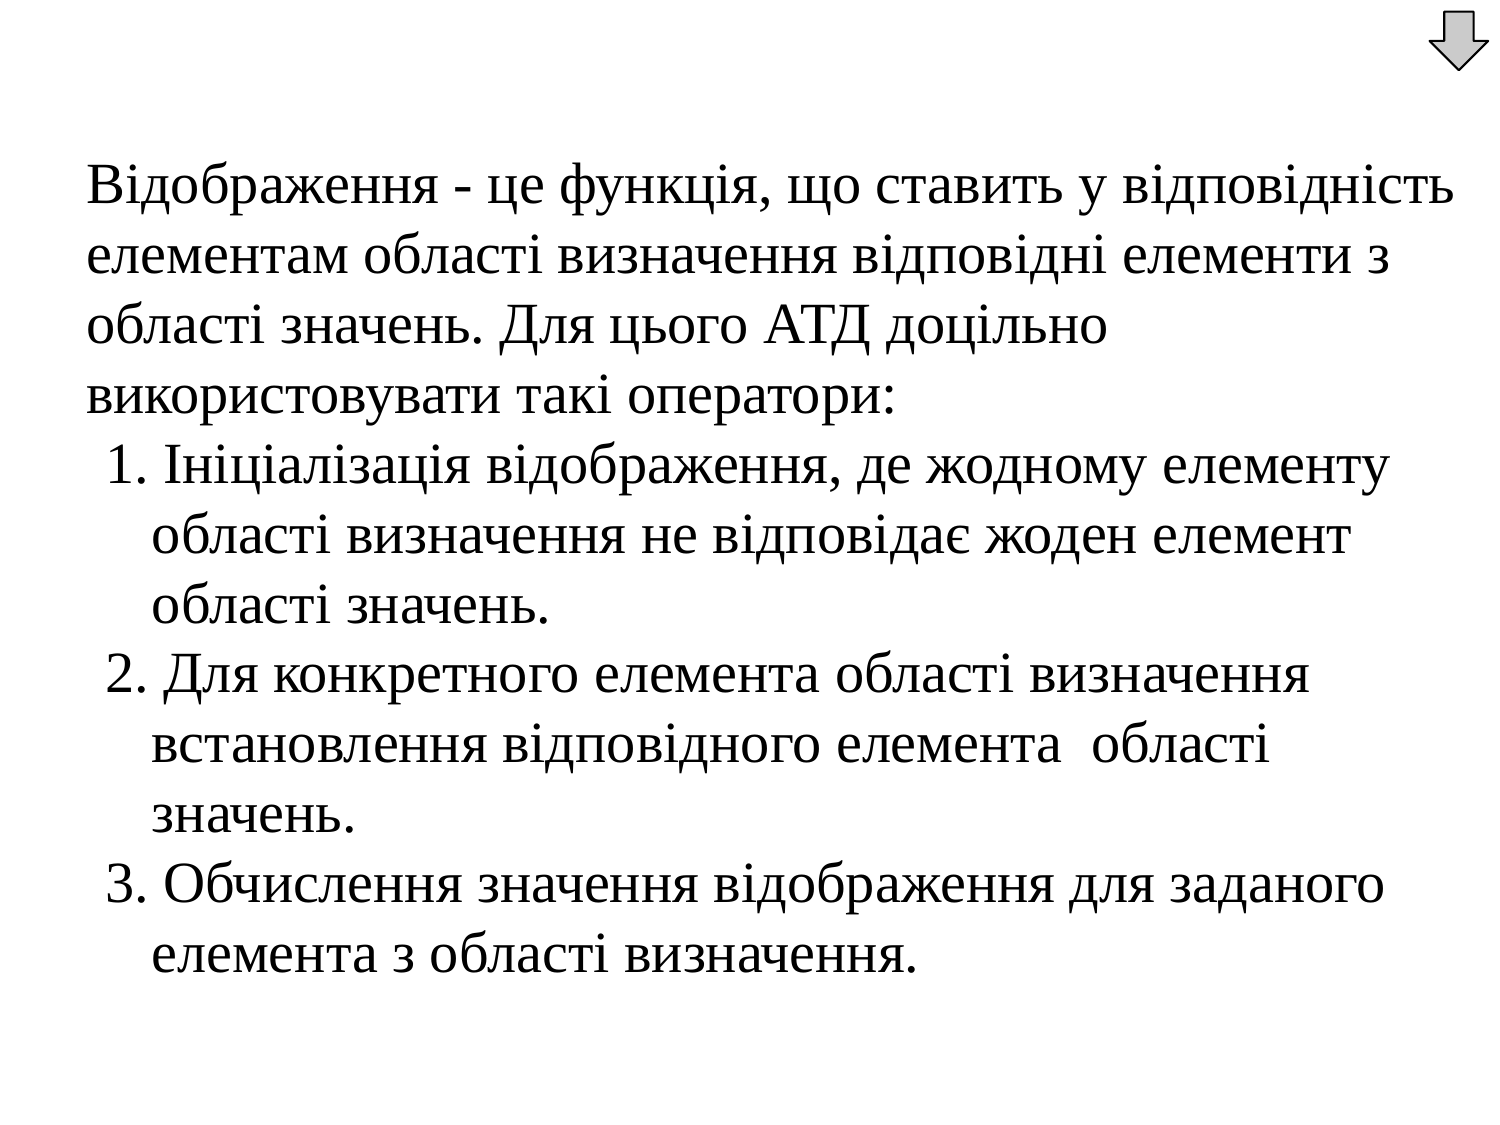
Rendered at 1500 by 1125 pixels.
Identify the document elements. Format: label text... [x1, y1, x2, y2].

list Відображення - це функція, що ставить у відповідність елементам області визначення відповідні елементи з області значень. Для цього АТД доцільно використовувати такі оператори: 1. Ініціалізація відображення, де жодному елементу області визначення не відповідає жоден елемент області значень. 2. Для конкретного елемента області визначення встановлення відповідного елемента області значень. 3. Обчислення значення відображення для заданого елемента з області визначення. [0, 136, 1500, 1083]
text_box [1429, 11, 1489, 71]
